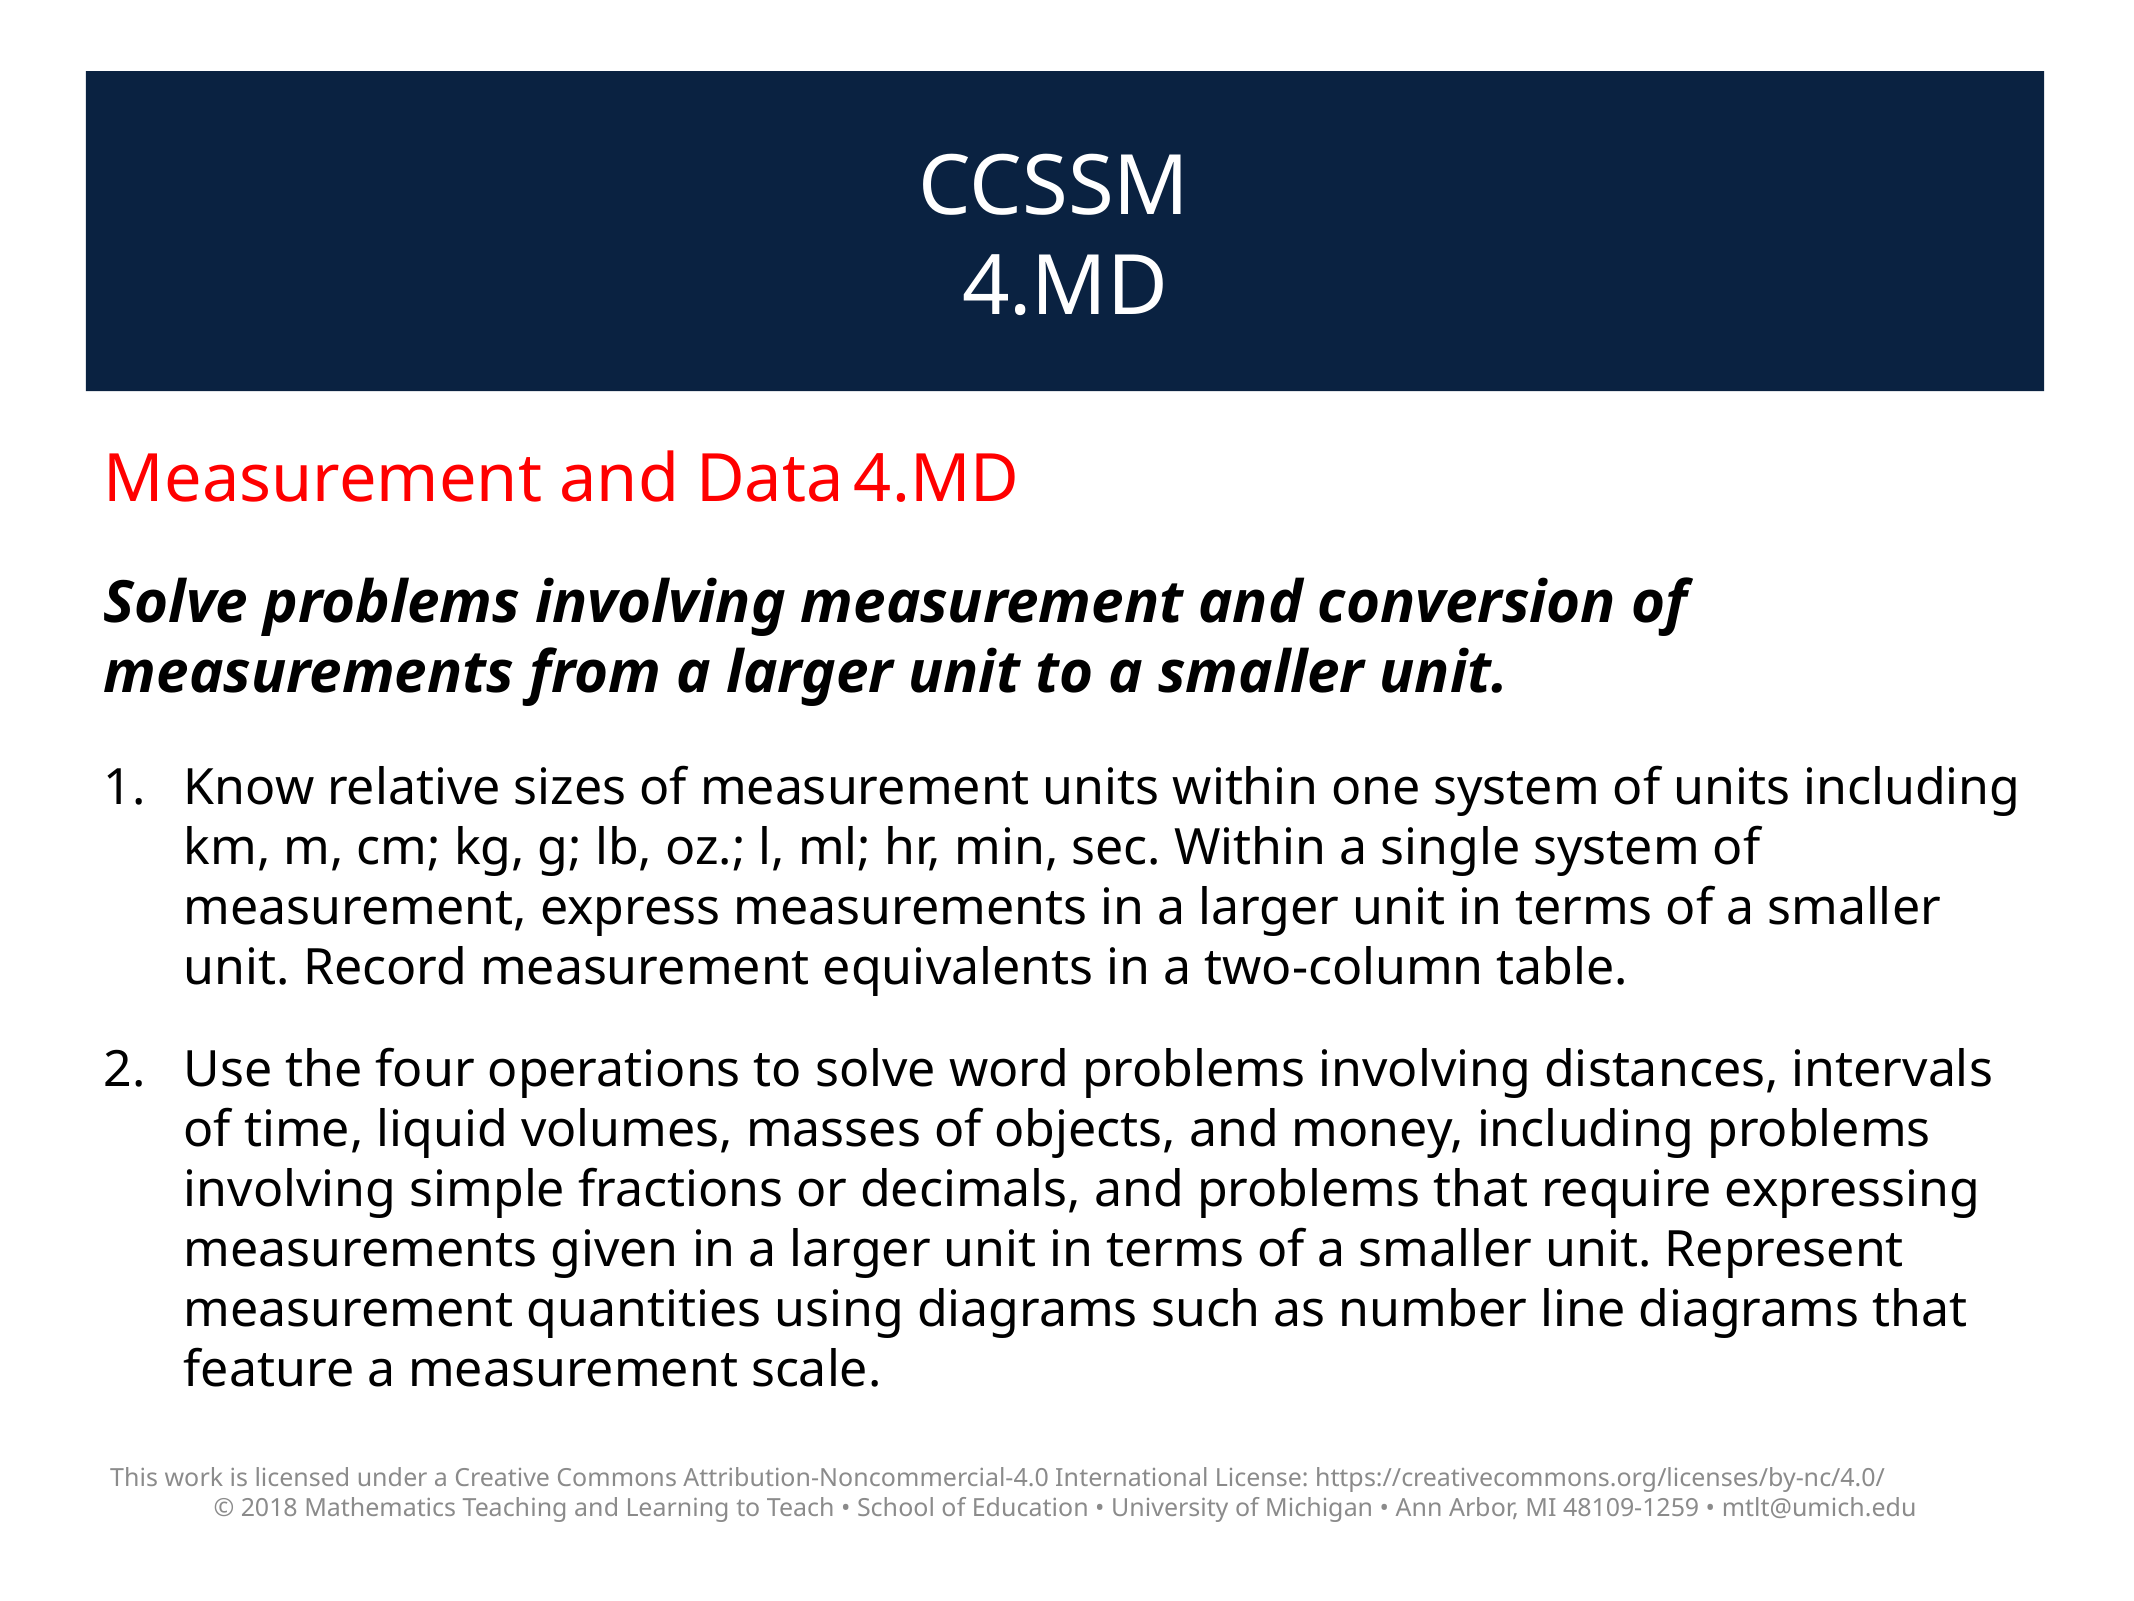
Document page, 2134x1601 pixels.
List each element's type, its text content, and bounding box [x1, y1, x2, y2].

list Measurement and Data 4.MD Solve problems involving measurement and conversion of measurements from a larger unit to a smaller unit. Know relative sizes of measurement units within one system of units including km, m, cm; kg, g; lb, oz.; l, ml; hr, min, sec. Within a single system of measurement, express measurements in a larger unit in terms of a smaller unit. Record measurement equivalents in a two-column table. Use the four operations to solve word problems involving distances, intervals of time, liquid volumes, masses of objects, and money, including problems involving simple fractions or decimals, and problems that require expressing measurements given in a larger unit in terms of a smaller unit. Represent measurement quantities using diagrams such as number line diagrams that feature a measurement scale. [88, 426, 2045, 1430]
title CCSSM 4.MD [85, 71, 2045, 392]
